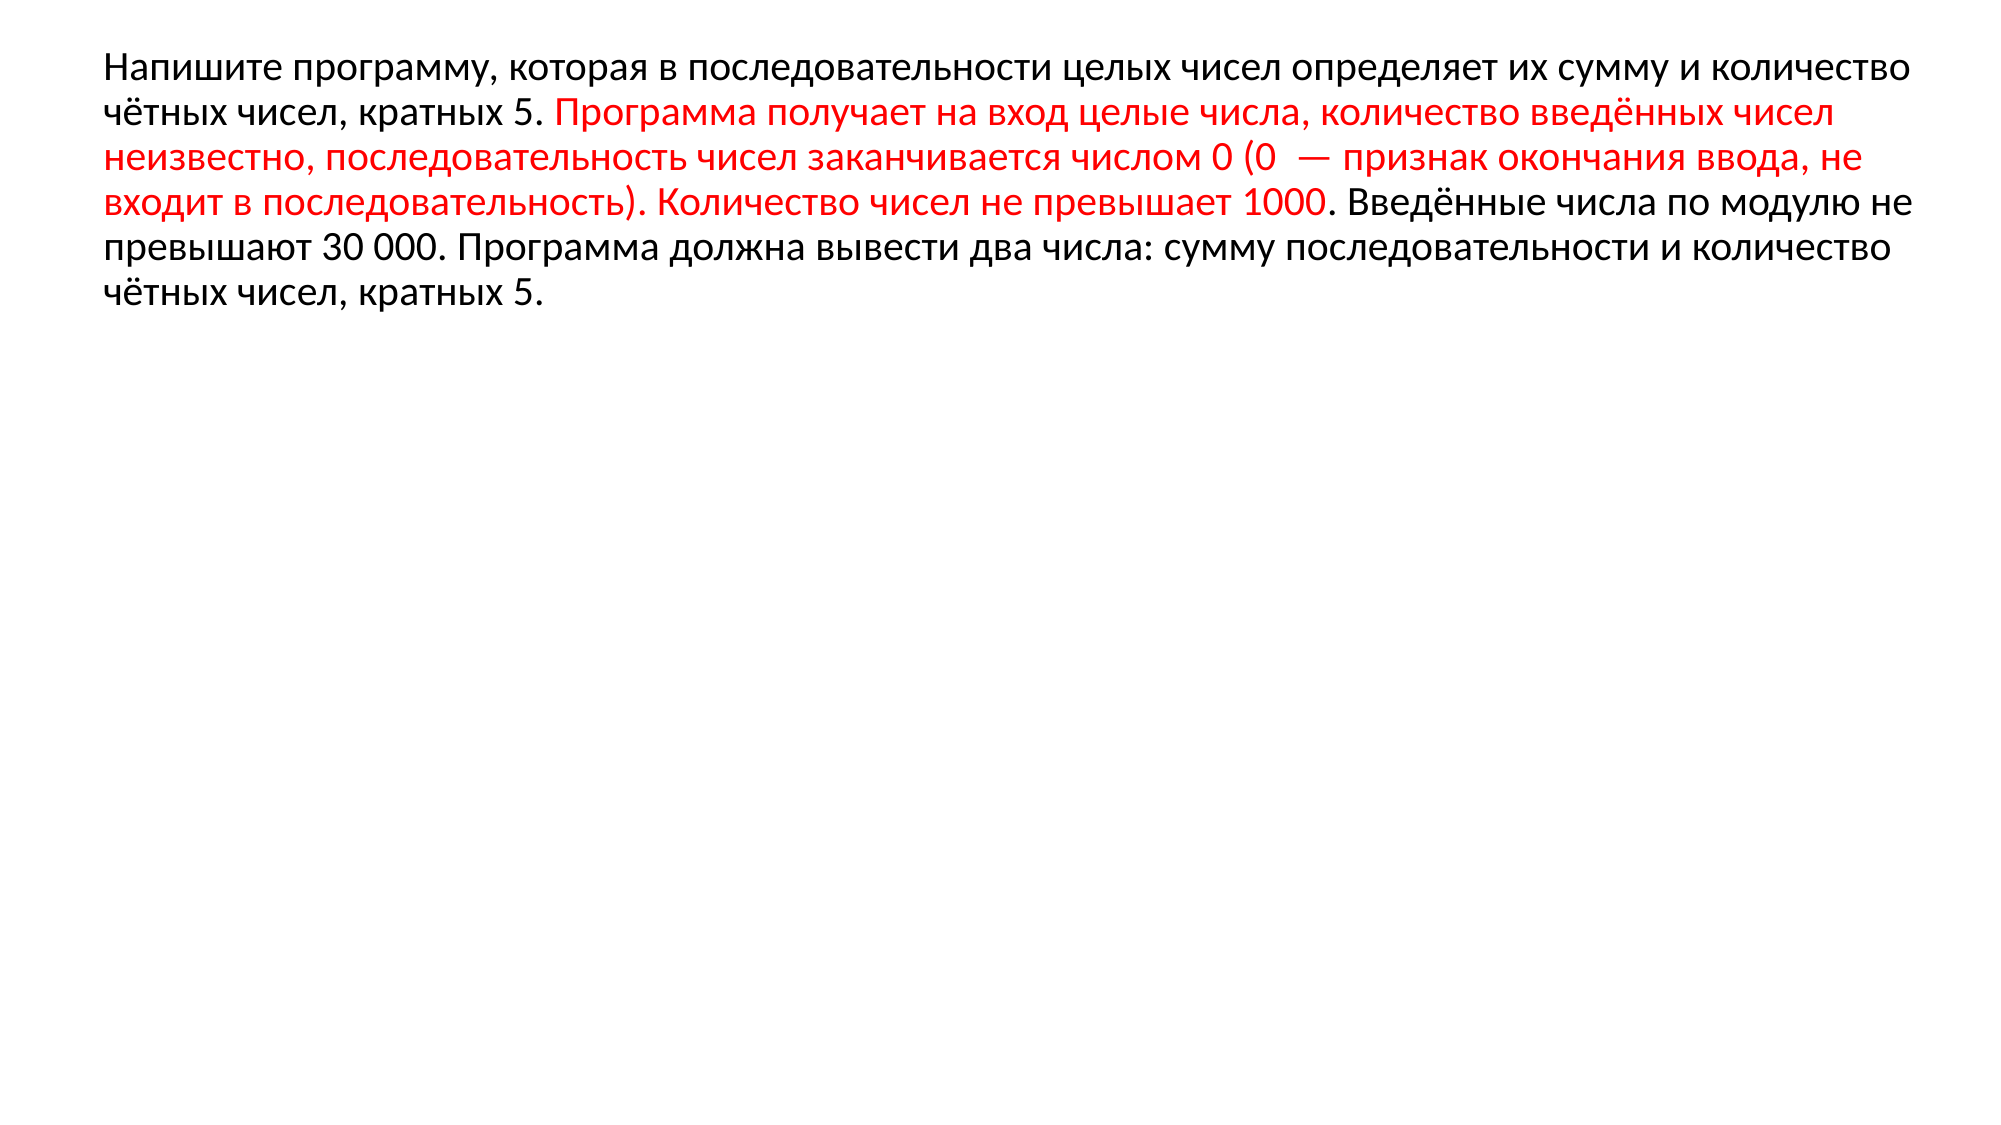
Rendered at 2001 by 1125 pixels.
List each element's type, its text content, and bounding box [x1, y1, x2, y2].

list Напишите программу, которая в последовательности целых чисел определяет их сумму и количество чётных чисел, кратных 5. Программа получает на вход целые числа, количество введённых чисел неизвестно, последовательность чисел заканчивается числом 0 (0 — признак окончания ввода, не входит в последовательность). Количество чисел не превышает 1000. Введённые числа по модулю не превышают 30 000. Программа должна вывести два числа: сумму последовательности и количество чётных чисел, кратных 5. [88, 36, 1931, 327]
